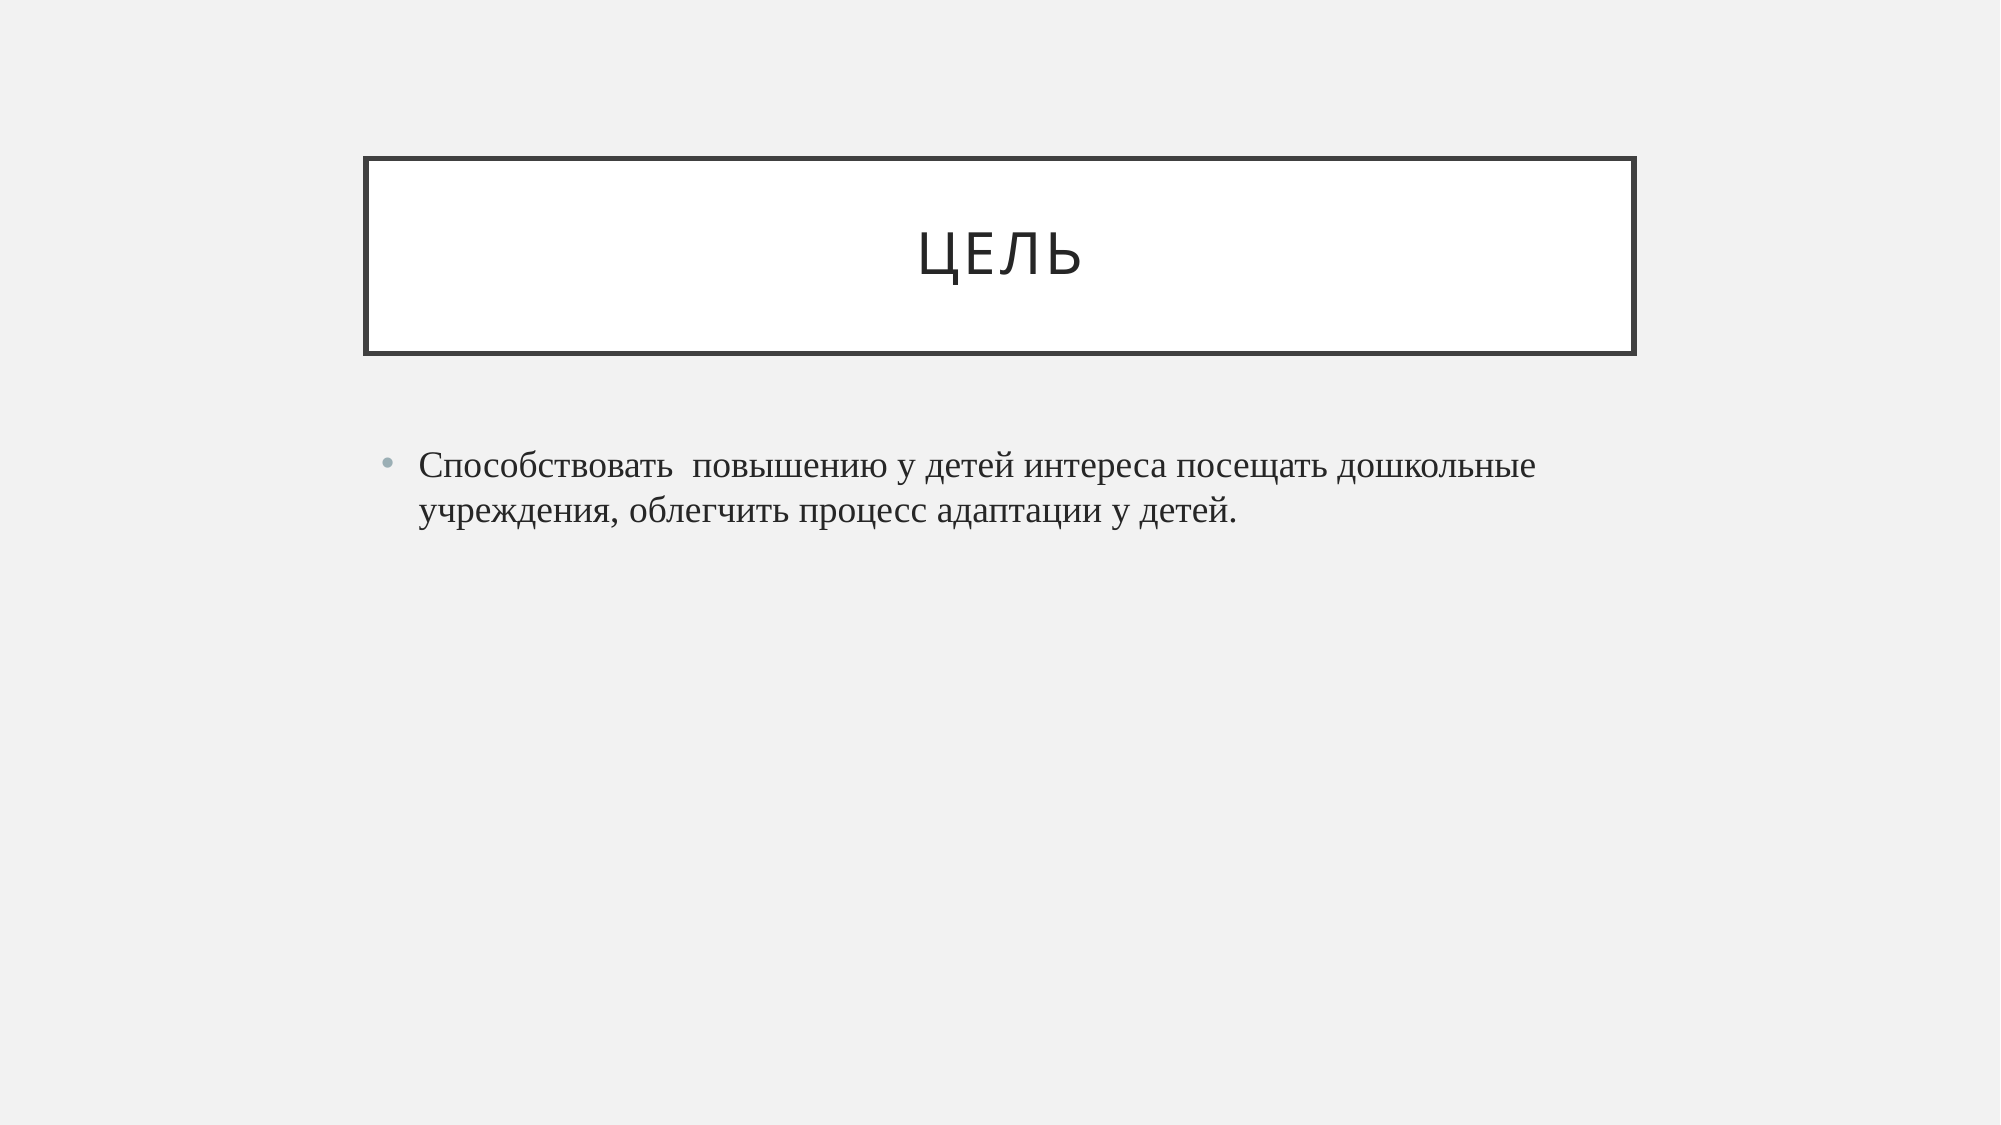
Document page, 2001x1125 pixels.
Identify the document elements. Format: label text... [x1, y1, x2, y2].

list Способствовать повышению у детей интереса посещать дошкольные учреждения, облегчить процесс адаптации у детей. [366, 432, 1634, 942]
title Цель [363, 156, 1637, 356]
